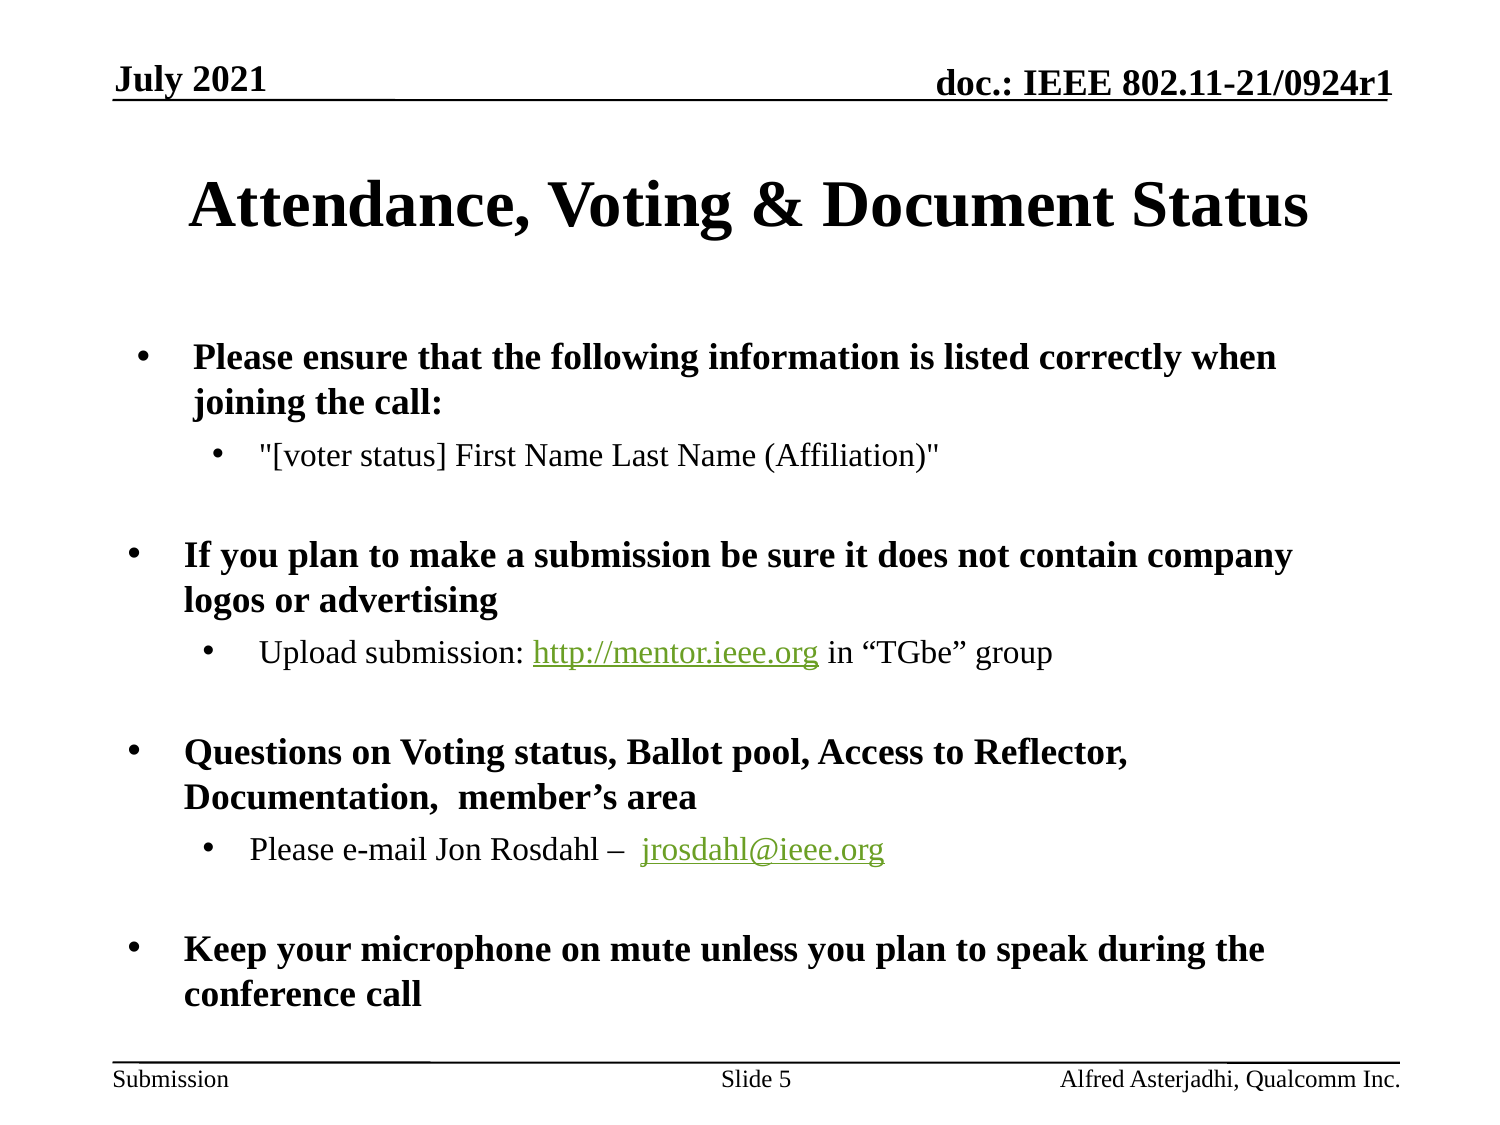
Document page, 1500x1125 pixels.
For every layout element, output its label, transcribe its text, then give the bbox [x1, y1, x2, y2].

title Attendance, Voting & Document Status [112, 112, 1388, 288]
footer Alfred Asterjadhi, Qualcomm Inc. [878, 1061, 1402, 1093]
slide_number Slide 5 [712, 1061, 800, 1123]
list Please ensure that the following information is listed correctly when joining the call: "[voter status] First Name Last Name (Affiliation)" If you plan to make a submission be sure it does not contain company logos or advertising Upload submission: http://mentor.ieee.org in “TGbe” group Questions on Voting status, Ballot pool, Access to Reflector, Documentation, member’s area Please e-mail Jon Rosdahl – jrosdahl@ieee.org Keep your microphone on mute unless you plan to speak during the conference call [112, 324, 1388, 1038]
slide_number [114, 54, 423, 100]
